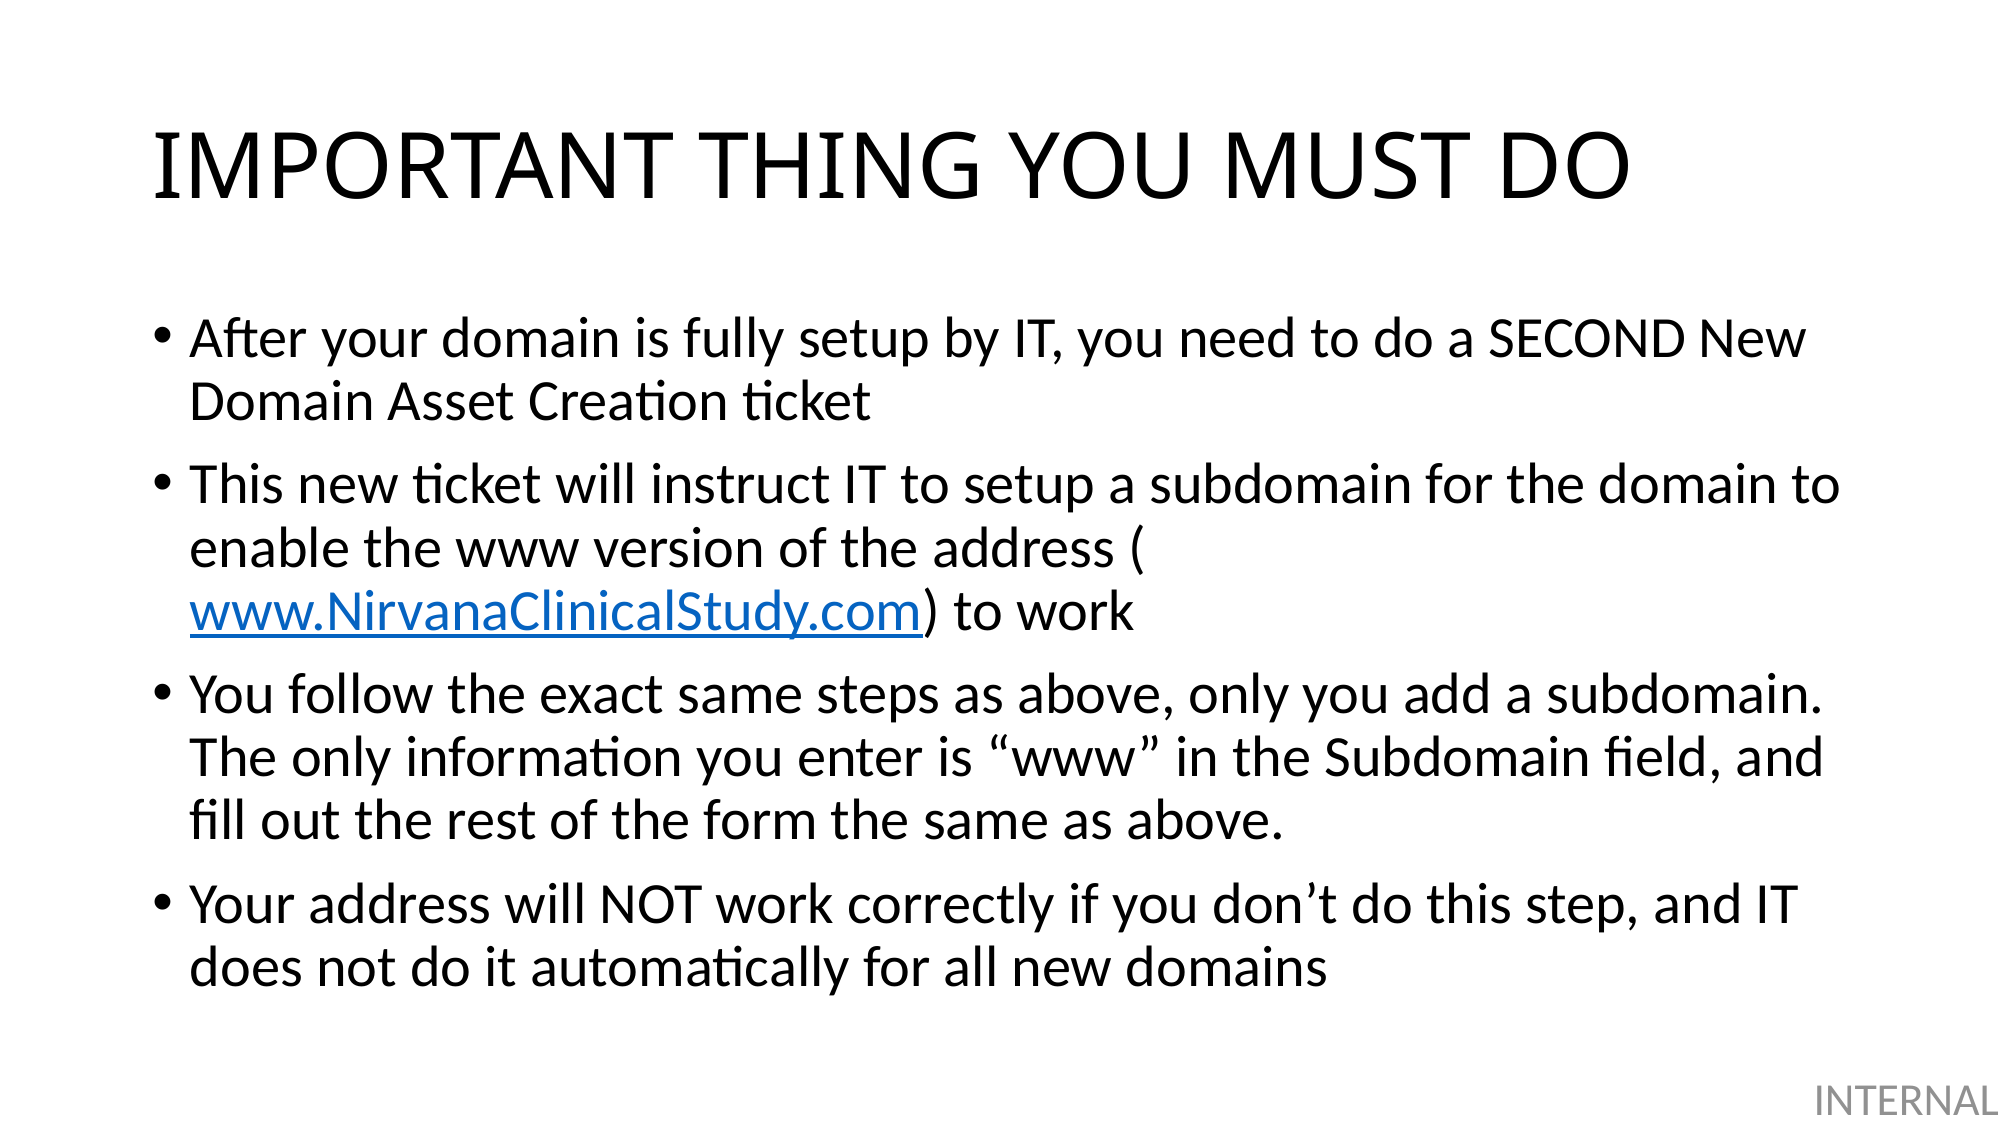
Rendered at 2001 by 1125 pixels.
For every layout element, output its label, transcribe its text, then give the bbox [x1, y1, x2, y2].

list After your domain is fully setup by IT, you need to do a SECOND New Domain Asset Creation ticket This new ticket will instruct IT to setup a subdomain for the domain to enable the www version of the address (www.NirvanaClinicalStudy.com) to work You follow the exact same steps as above, only you add a subdomain. The only information you enter is “www” in the Subdomain field, and fill out the rest of the form the same as above. Your address will NOT work correctly if you don’t do this step, and IT does not do it automatically for all new domains [137, 299, 1863, 1014]
title IMPORTANT THING YOU MUST DO [137, 59, 1863, 278]
